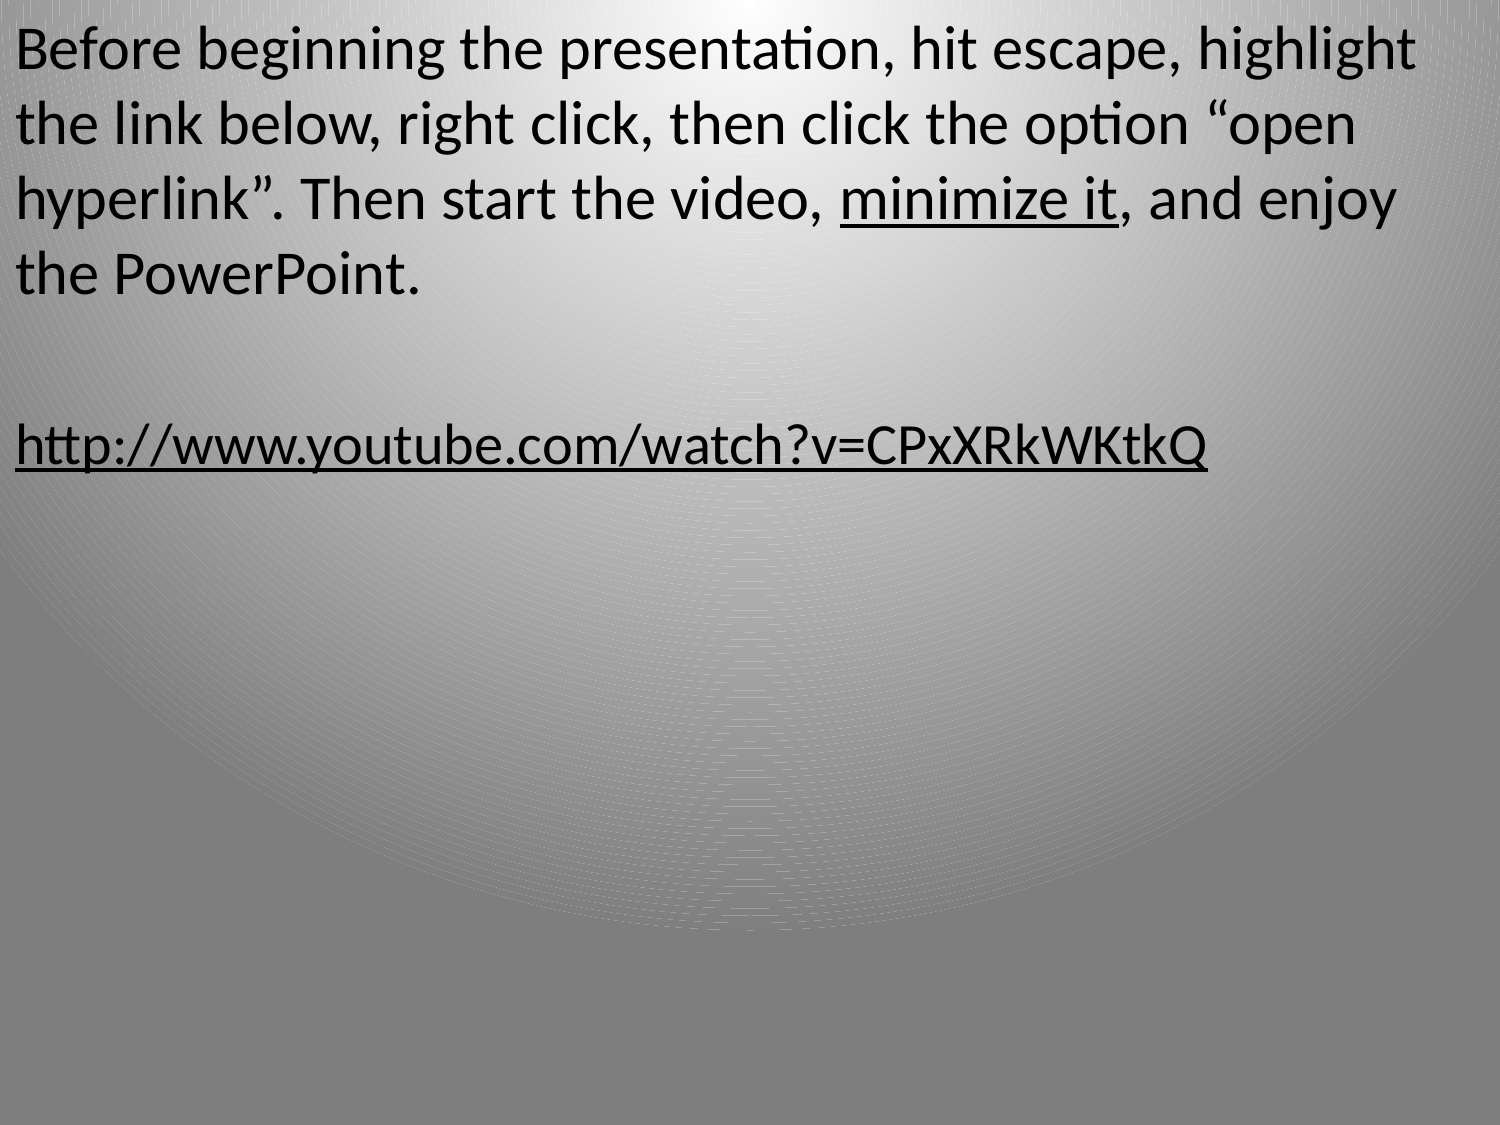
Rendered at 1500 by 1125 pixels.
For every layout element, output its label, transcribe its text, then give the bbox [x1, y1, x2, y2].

list Before beginning the presentation, hit escape, highlight the link below, right click, then click the option “open hyperlink”. Then start the video, minimize it, and enjoy the PowerPoint. http://www.youtube.com/watch?v=CPxXRkWKtkQ [0, 0, 1500, 1125]
